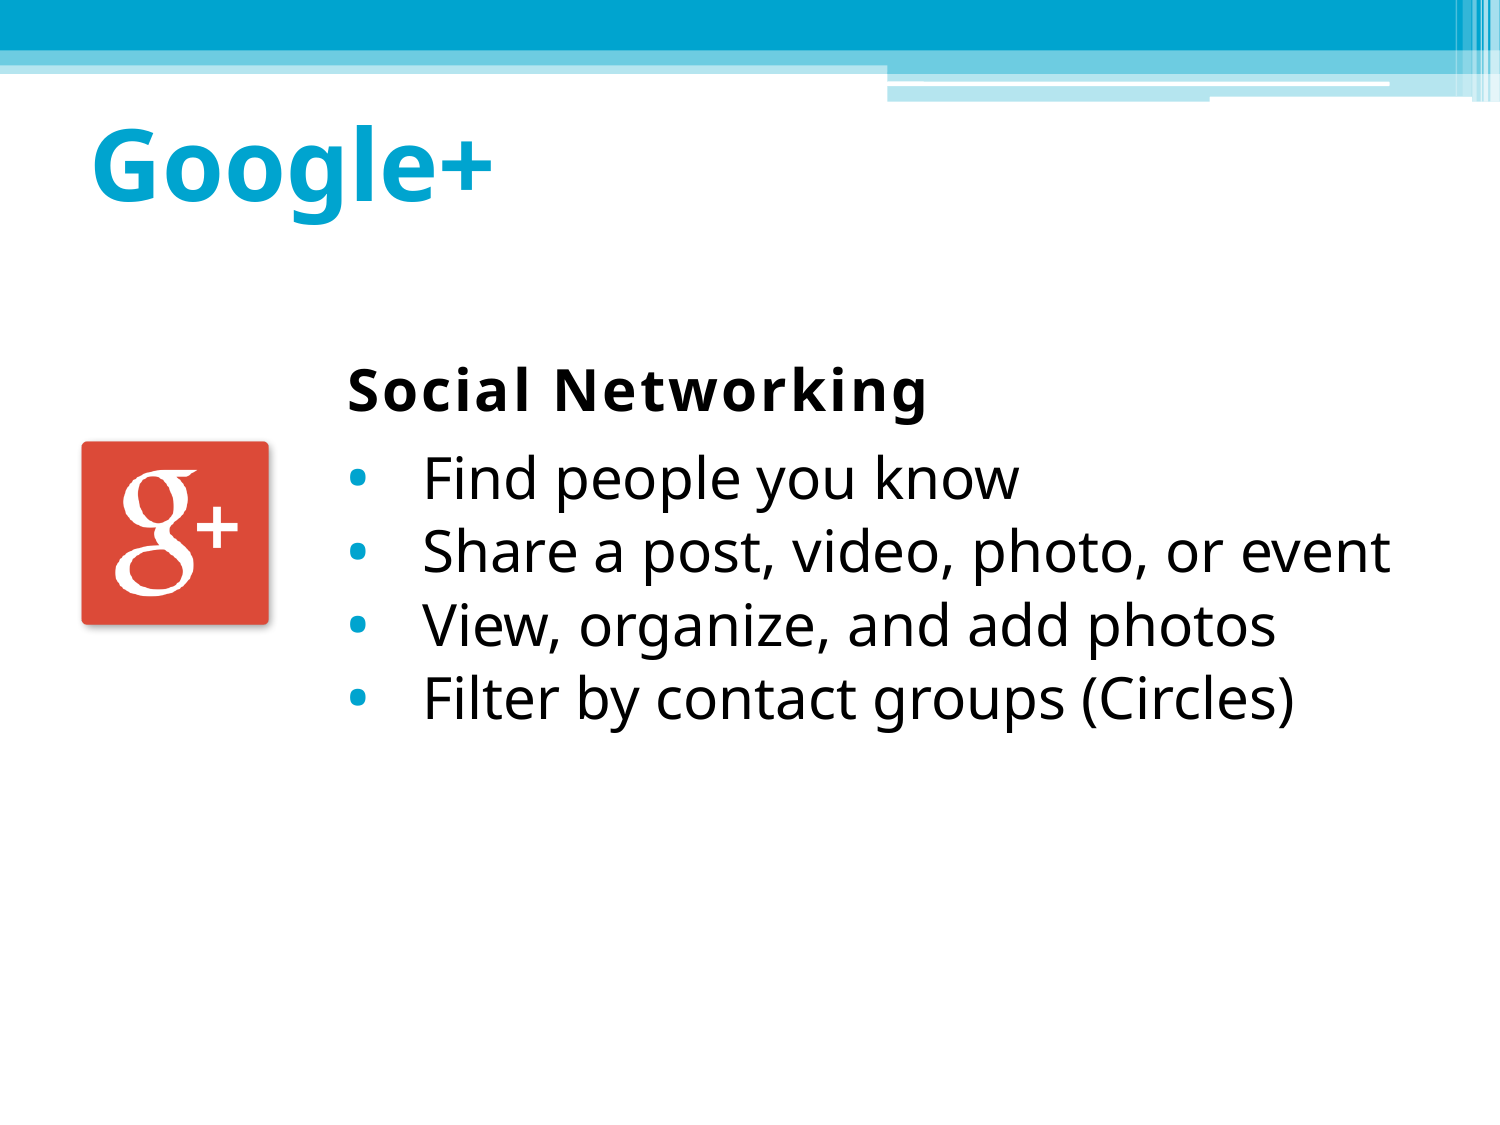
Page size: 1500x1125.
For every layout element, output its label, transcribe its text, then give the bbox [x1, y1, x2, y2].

title Google+ [75, 75, 1418, 248]
picture [74, 435, 275, 631]
list Find people you know Share a post, video, photo, or event View, organize, and add photos Filter by contact groups (Circles) [324, 433, 1430, 822]
text_box Social Networking [324, 346, 1313, 434]
